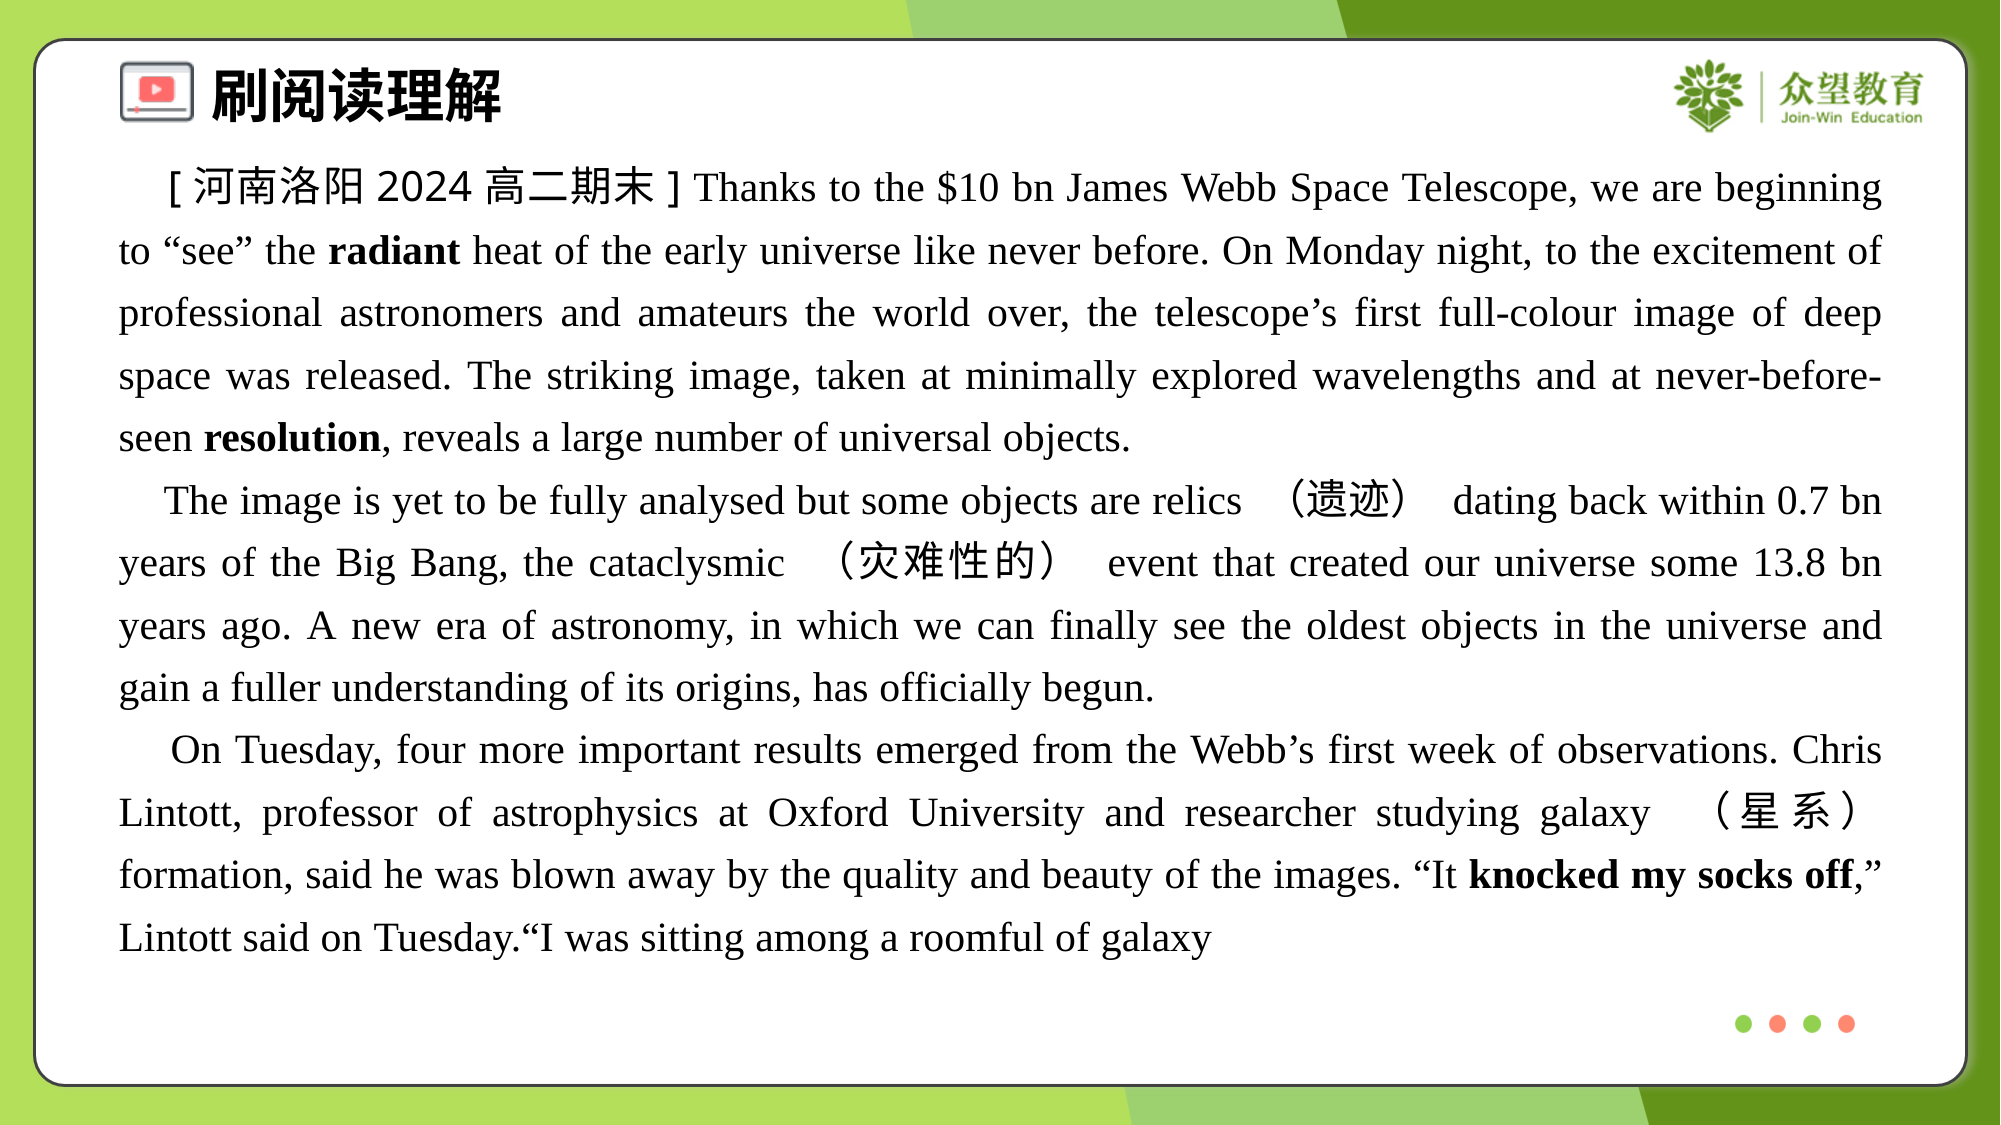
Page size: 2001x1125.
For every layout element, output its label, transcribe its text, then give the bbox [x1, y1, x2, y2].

text_box [河南洛阳2024高二期末] Thanks to the $10 bn James Webb Space Telescope, we are beginning to “see” the radiant heat of the early universe like never before. On Monday night, to the excitement of professional astronomers and amateurs the world over, the telescope’s first full-colour image of deep space was released. The striking image, taken at minimally explored wavelengths and at never-before-seen resolution, reveals a large number of universal objects. The image is yet to be fully analysed but some objects are relics （遗迹） dating back within 0.7 bn years of the Big Bang, the cataclysmic （灾难性的） event that created our universe some 13.8 bn years ago. A new era of astronomy, in which we can finally see the oldest objects in the universe and gain a fuller understanding of its origins, has officially begun. On Tuesday, four more important results emerged from the Webb’s first week of observations. Chris Lintott, professor of astrophysics at Oxford University and researcher studying galaxy （星系） formation, said he was blown away by the quality and beauty of the images. “It knocked my socks off,” Lintott said on Tuesday.“I was sitting among a roomful of galaxy [118, 147, 1883, 955]
picture [0, 0, 2000, 1125]
